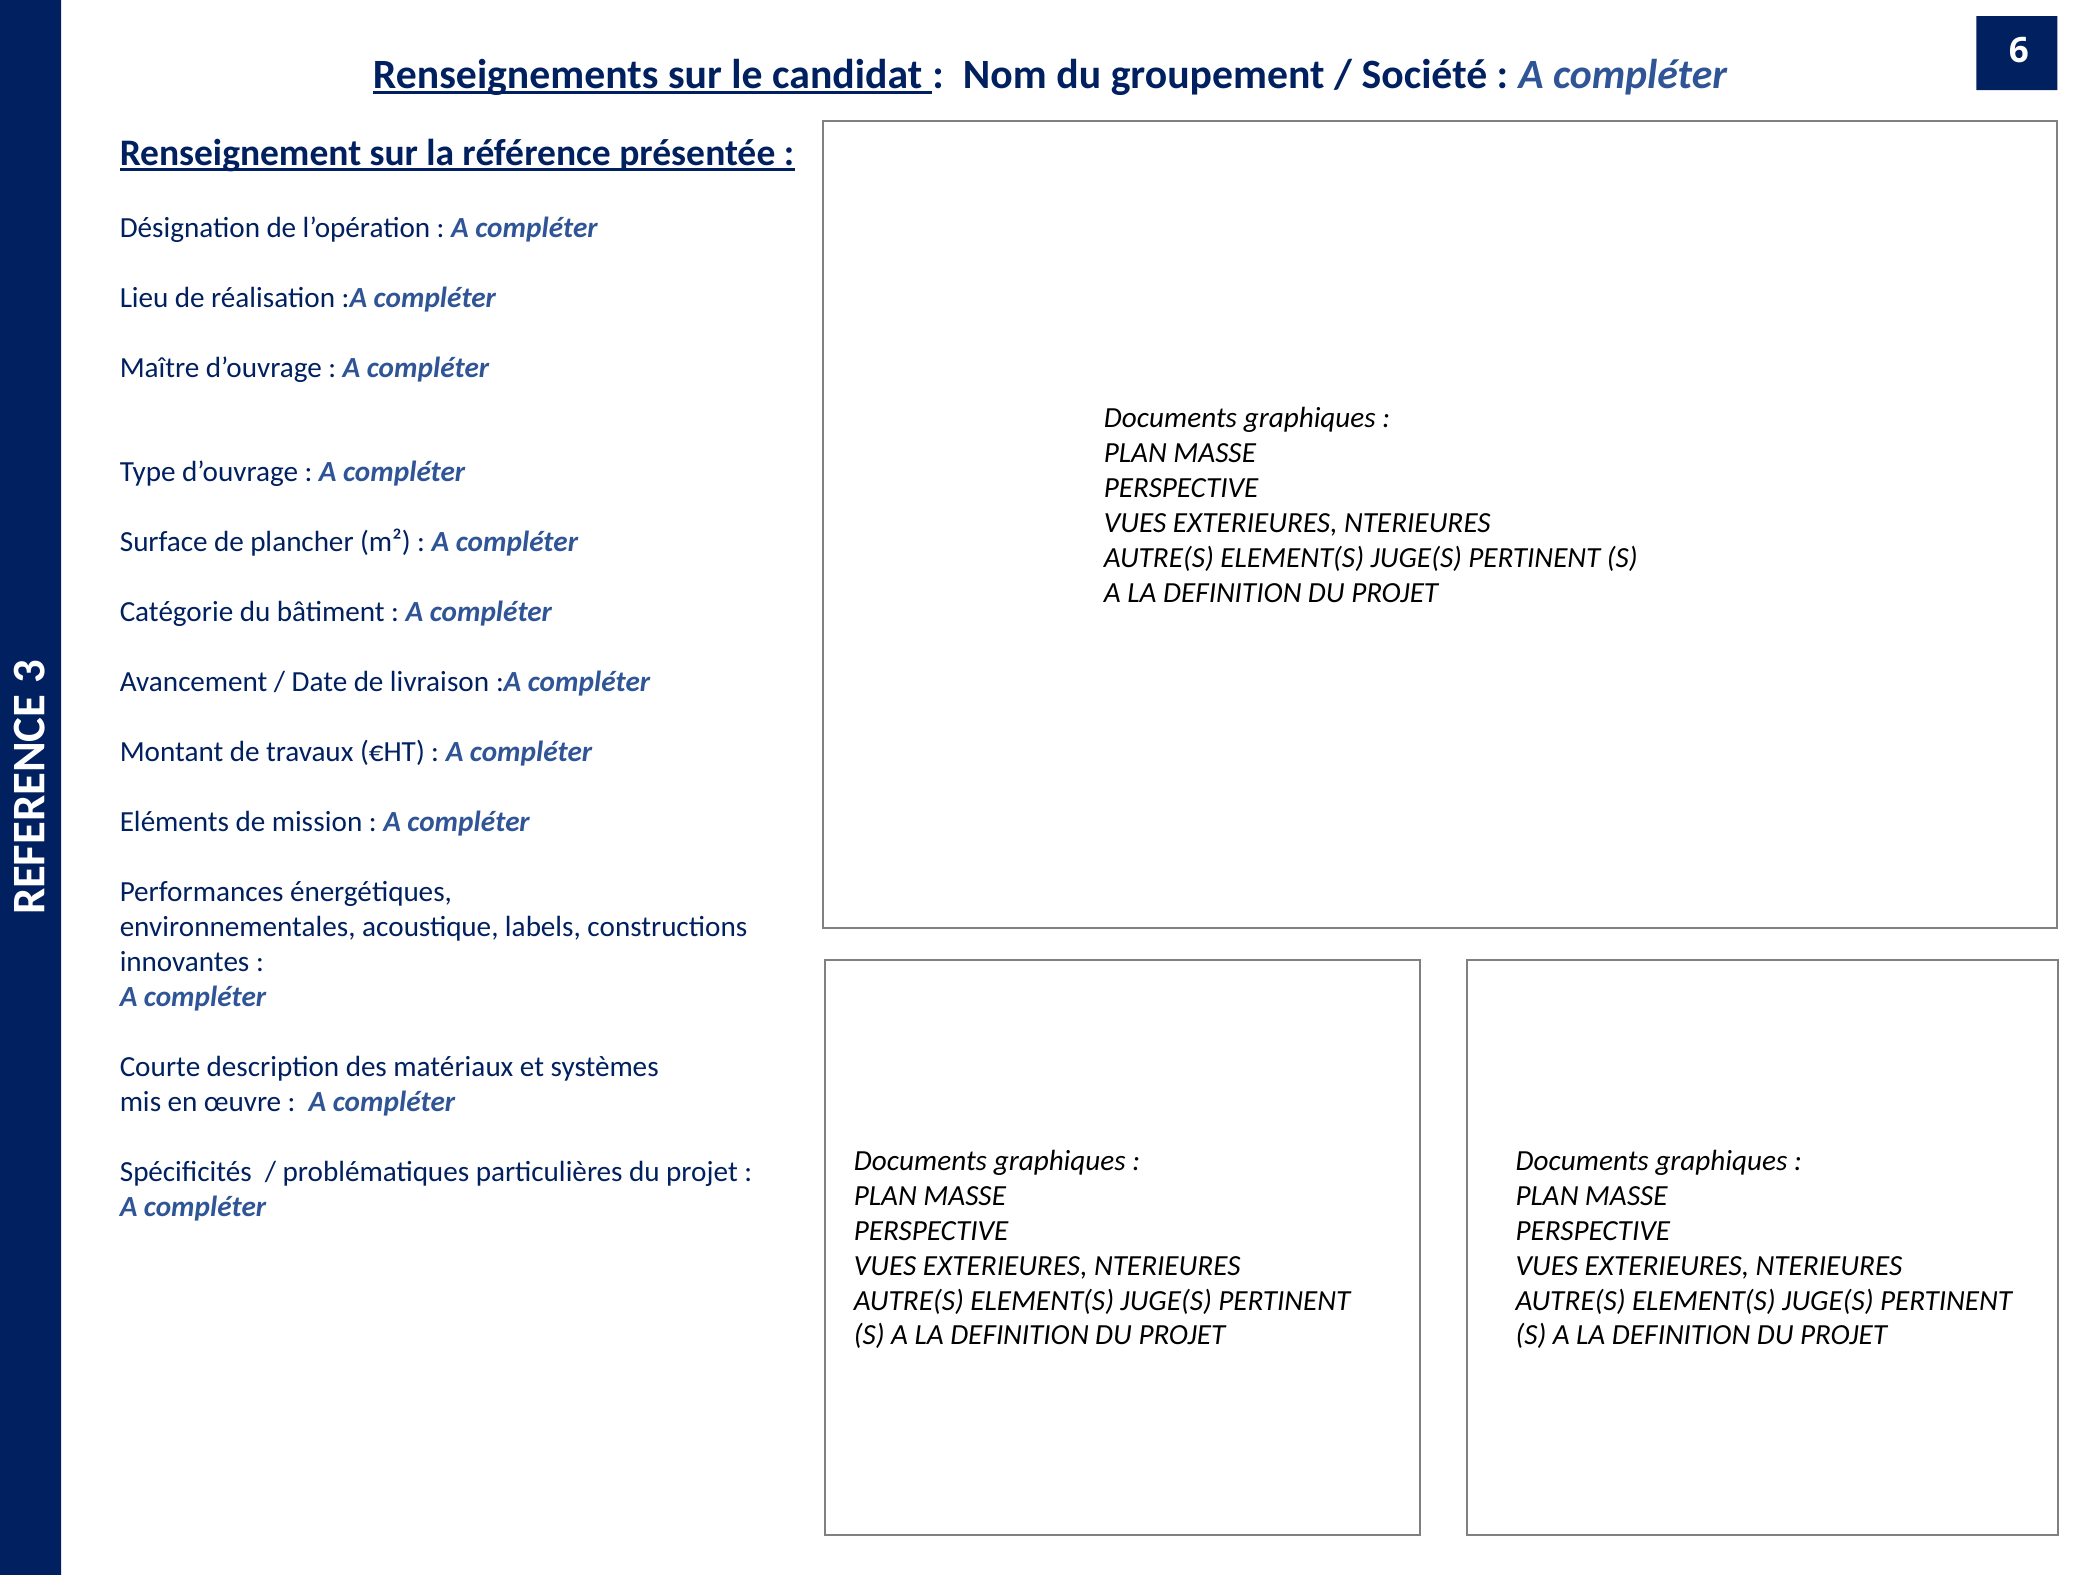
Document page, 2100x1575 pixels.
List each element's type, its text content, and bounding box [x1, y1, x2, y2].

text_box Renseignement sur la référence présentée : Désignation de l’opération : A compléter Lieu de réalisation :A compléter Maître d’ouvrage : A compléter Type d’ouvrage : A compléter Surface de plancher (m²) : A compléter Catégorie du bâtiment : A compléter Avancement / Date de livraison :A compléter Montant de travaux (€HT) : A compléter Eléments de mission : A compléter Performances énergétiques, environnementales, acoustique, labels, constructions innovantes : A compléter Courte description des matériaux et systèmes mis en œuvre : A compléter Spécificités / problématiques particulières du projet : A compléter [105, 120, 825, 1300]
text_box [1466, 959, 2059, 1536]
text_box [2044, 15, 2058, 91]
text_box Renseignements sur le candidat : Nom du groupement / Société : A compléter [258, 39, 1842, 105]
text_box Documents graphiques : PLAN MASSE PERSPECTIVE VUES EXTERIEURES, NTERIEURES AUTRE(S) ELEMENT(S) JUGE(S) PERTINENT (S) A LA DEFINITION DU PROJET [1089, 391, 1673, 616]
text_box [825, 120, 2058, 929]
text_box REFERENCE 3 [0, 0, 62, 1575]
slide_number 6 [1962, 12, 2044, 91]
text_box [824, 959, 1421, 1536]
text_box Documents graphiques : PLAN MASSE PERSPECTIVE VUES EXTERIEURES, NTERIEURES AUTRE(S) ELEMENT(S) JUGE(S) PERTINENT (S) A LA DEFINITION DU PROJET [1500, 1133, 2058, 1359]
text_box Documents graphiques : PLAN MASSE PERSPECTIVE VUES EXTERIEURES, NTERIEURES AUTRE(S) ELEMENT(S) JUGE(S) PERTINENT (S) A LA DEFINITION DU PROJET [839, 1133, 1396, 1359]
